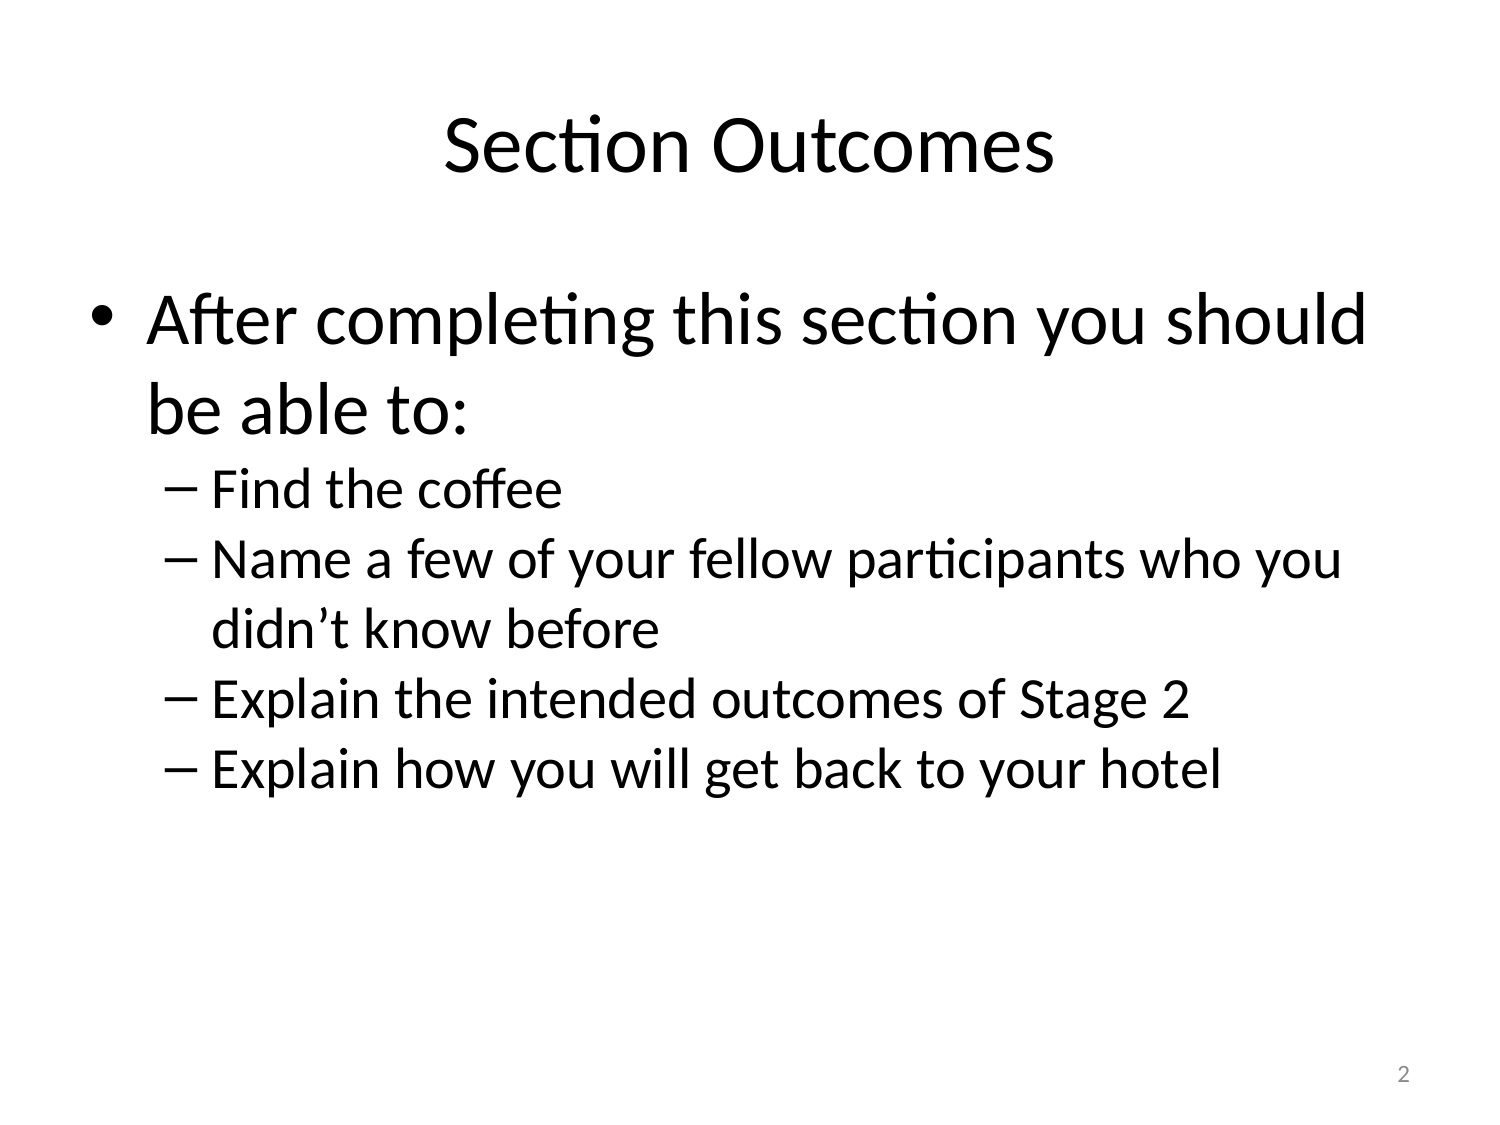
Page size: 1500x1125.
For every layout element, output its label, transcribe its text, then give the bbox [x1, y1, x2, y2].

text_box Section Outcomes [75, 45, 1425, 233]
text_box After completing this section you should be able to: Find the coffee Name a few of your fellow participants who you didn’t know before Explain the intended outcomes of Stage 2 Explain how you will get back to your hotel [75, 262, 1425, 1005]
text_box <number> [1074, 1042, 1425, 1103]
